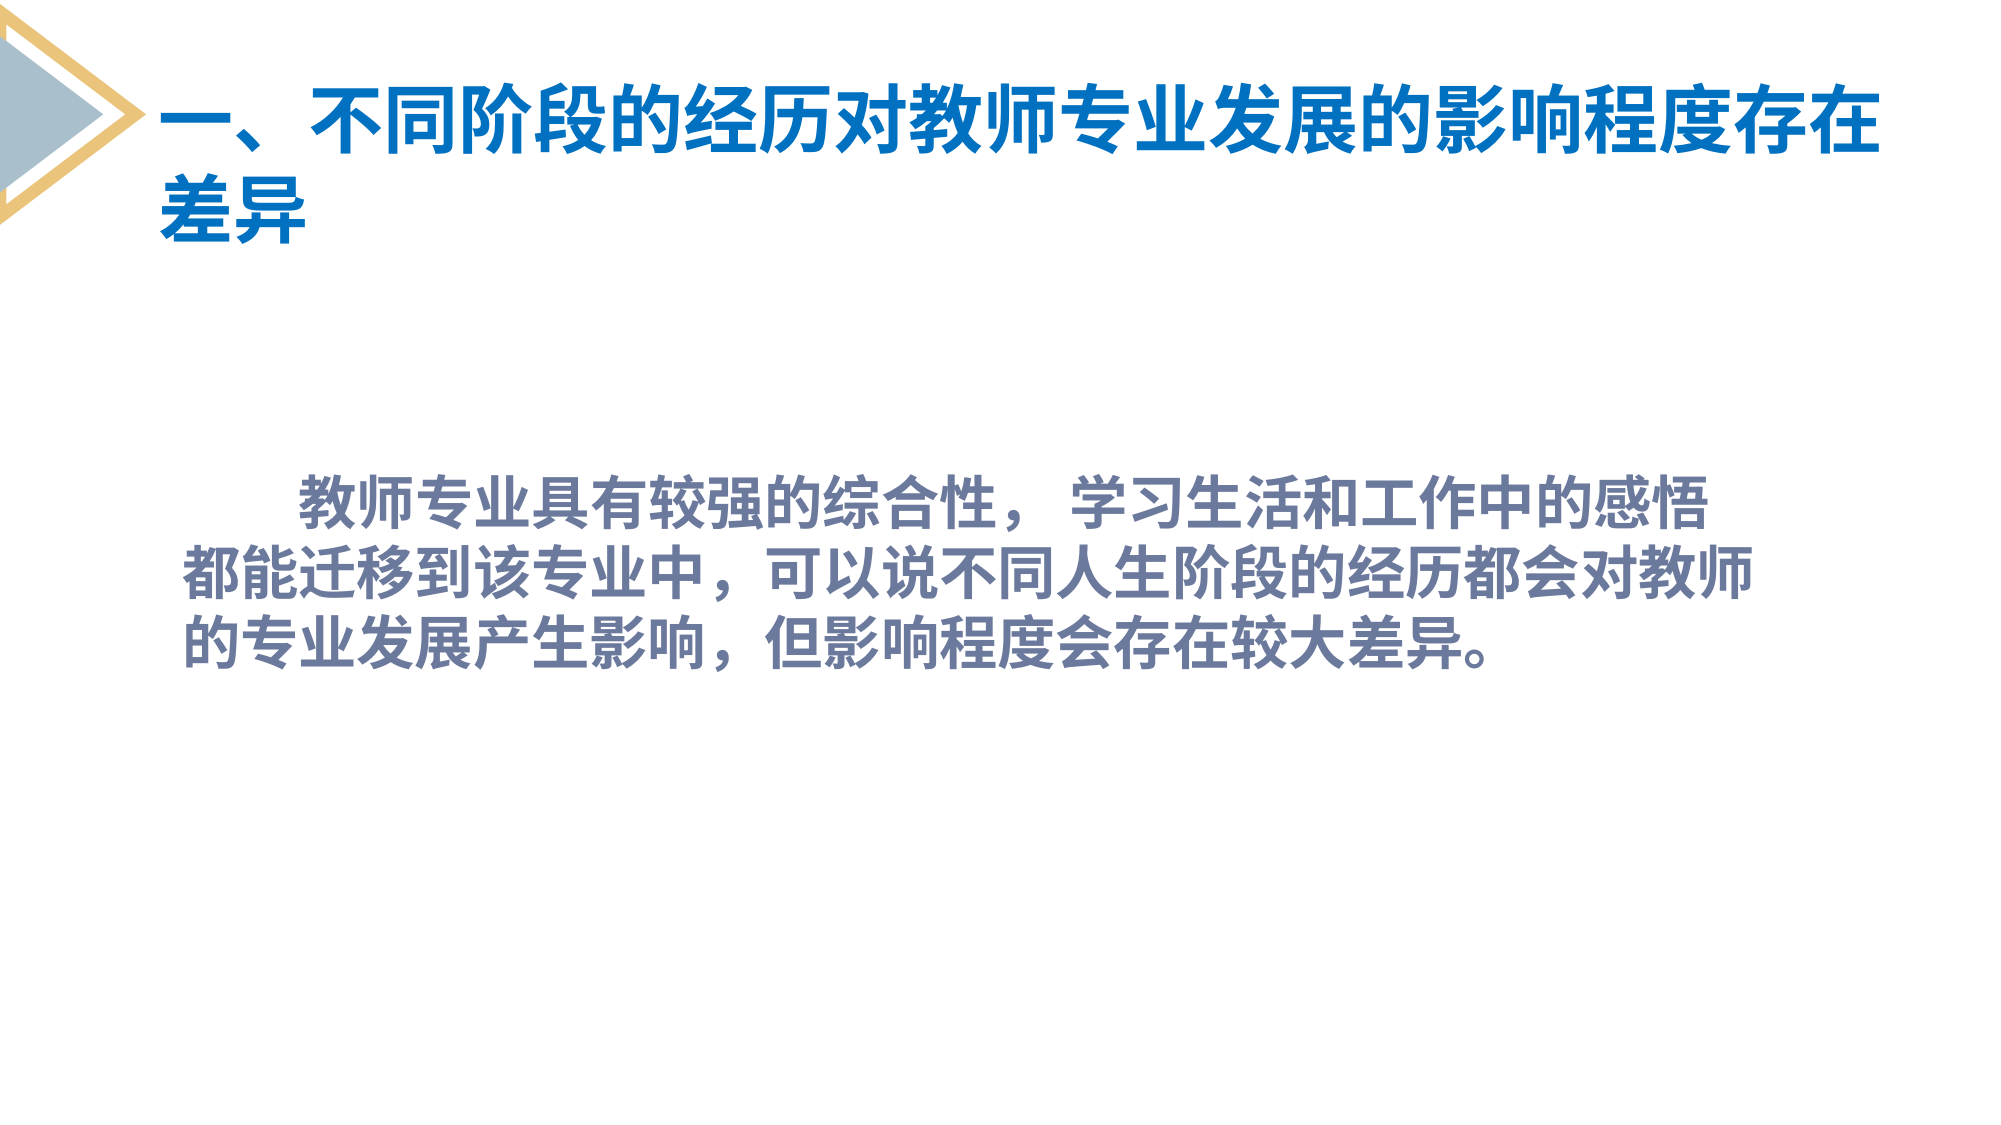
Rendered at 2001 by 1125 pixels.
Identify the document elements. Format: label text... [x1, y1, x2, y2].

text_box 一、不同阶段的经历对教师专业发展的影响程度存在差异 [143, 65, 1916, 261]
text_box 教师专业具有较强的综合性， 学习生活和工作中的感悟都能迁移到该专业中，可以说不同人生阶段的经历都会对教师的专业发展产生影响，但影响程度会存在较大差异。 [167, 353, 1778, 1125]
text_box [0, 10, 138, 219]
text_box [0, 34, 105, 194]
